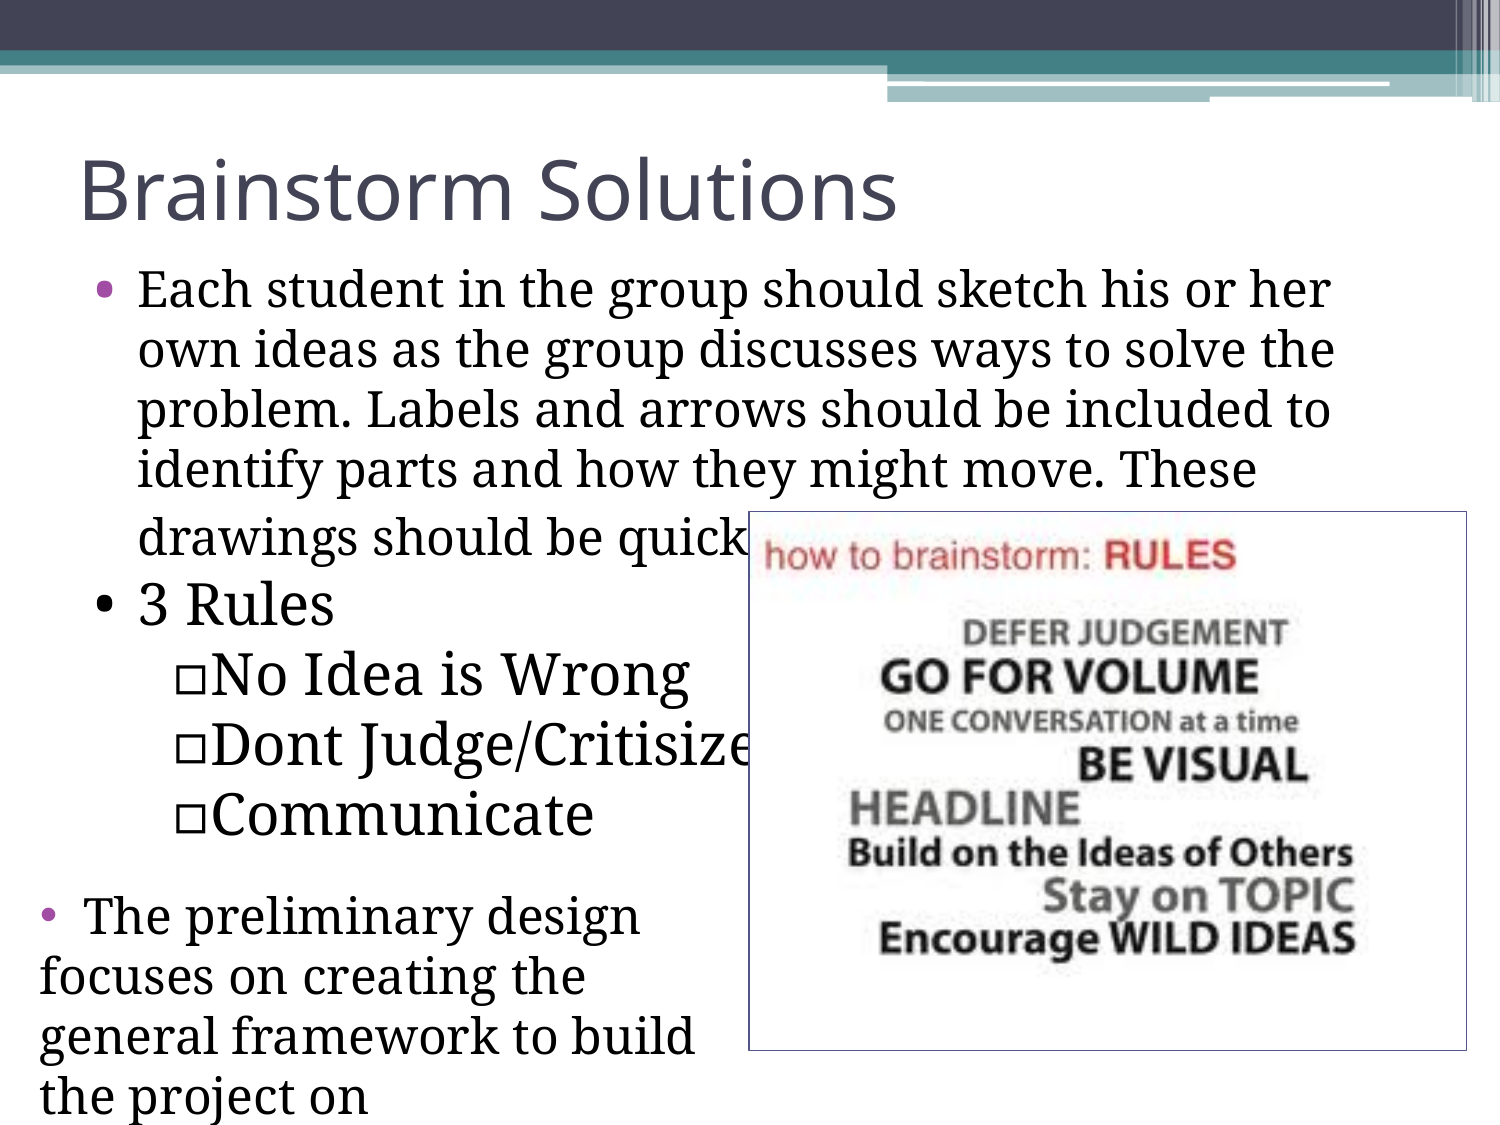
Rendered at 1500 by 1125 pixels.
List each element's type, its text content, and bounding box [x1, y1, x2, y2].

text_box The preliminary design focuses on creating the general framework to build the project on [24, 877, 750, 1125]
list Each student in the group should sketch his or her own ideas as the group discusses ways to solve the problem. Labels and arrows should be included to identify parts and how they might move. These drawings should be quick and brief. 3 Rules No Idea is Wrong Dont Judge/Critisize Communicate [62, 249, 1413, 822]
picture [749, 512, 1466, 1051]
title Brainstorm Solutions [62, 99, 1413, 249]
